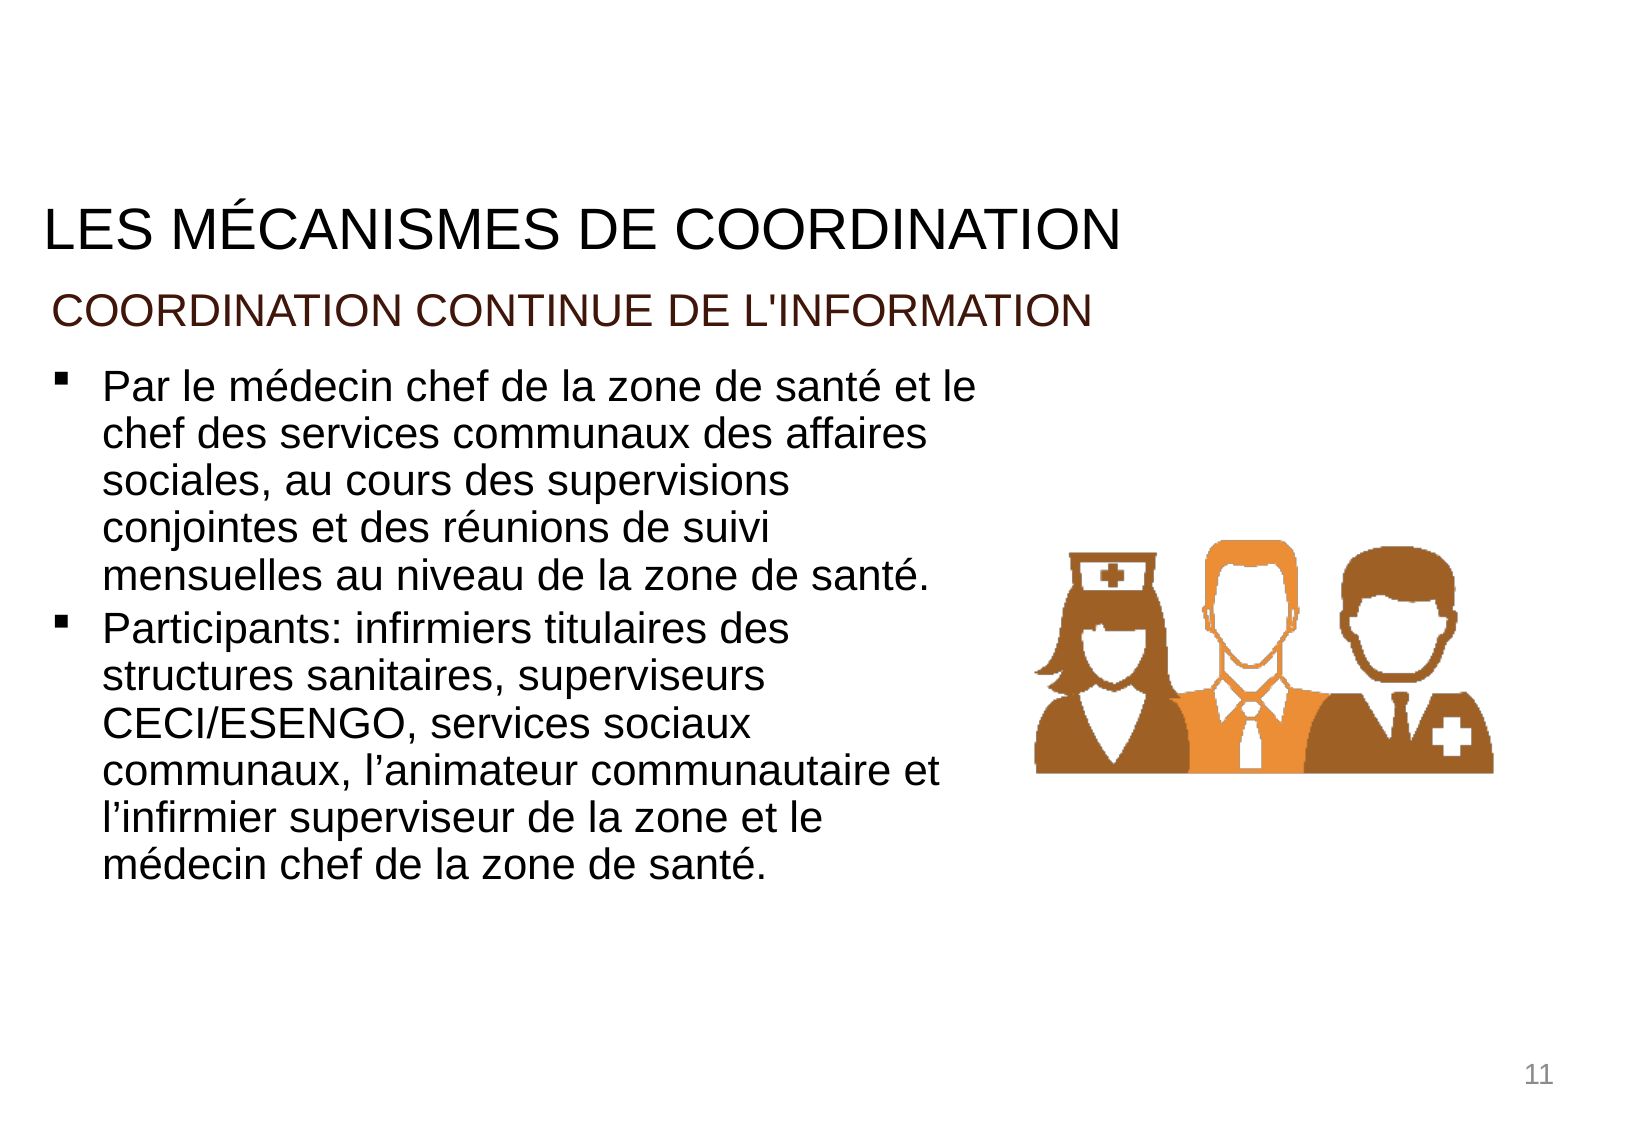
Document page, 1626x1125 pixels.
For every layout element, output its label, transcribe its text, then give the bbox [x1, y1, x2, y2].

list COORDINATION CONTINUE DE L'INFORMATION [36, 280, 1441, 376]
slide_number 11 [1147, 1042, 1570, 1103]
list Par le médecin chef de la zone de santé et le chef des services communaux des affaires sociales, au cours des supervisions conjointes et des réunions de suivi mensuelles au niveau de la zone de santé. Participants: infirmiers titulaires des structures sanitaires, superviseurs CECI/ESENGO, services sociaux communaux, l’animateur communautaire et l’infirmier superviseur de la zone et le médecin chef de la zone de santé. [36, 376, 991, 1014]
title Les mécanismes de coordination [43, 59, 1570, 270]
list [1024, 528, 1514, 783]
